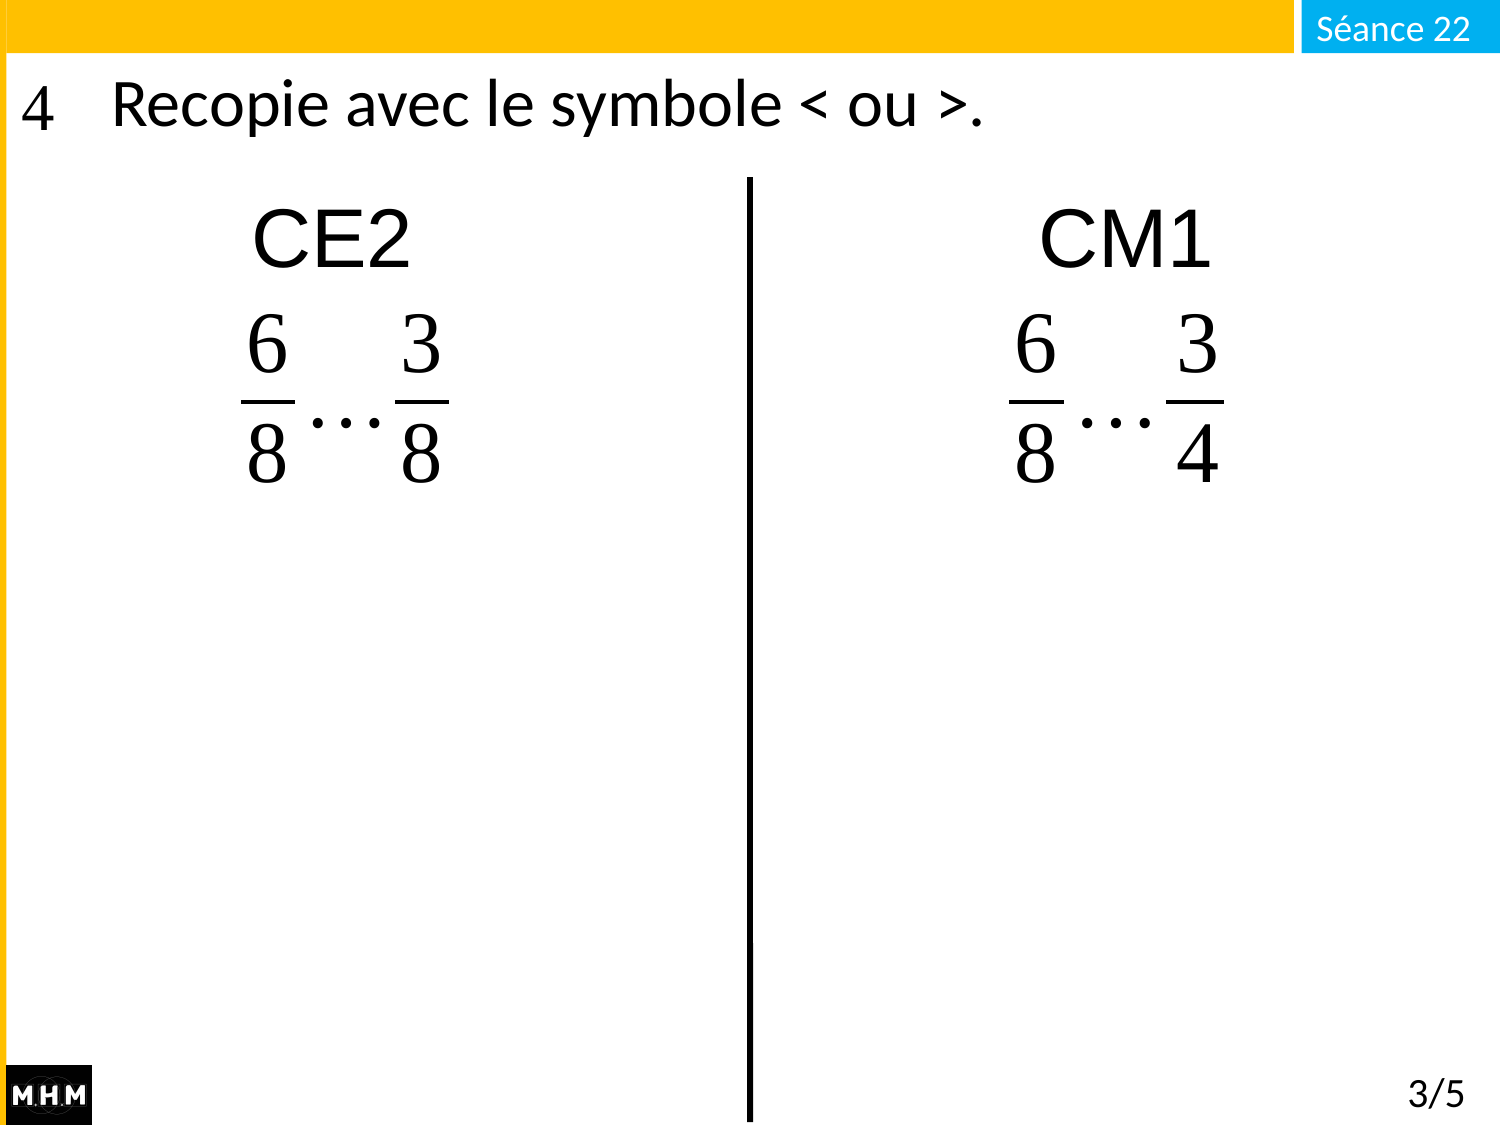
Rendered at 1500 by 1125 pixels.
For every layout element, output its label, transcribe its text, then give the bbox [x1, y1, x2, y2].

list 3/5 [1373, 1064, 1500, 1125]
title Recopie avec le symbole < ou >. [96, 60, 1391, 149]
text_box CE2 CM1 [236, 177, 1241, 296]
picture [6, 1065, 92, 1125]
